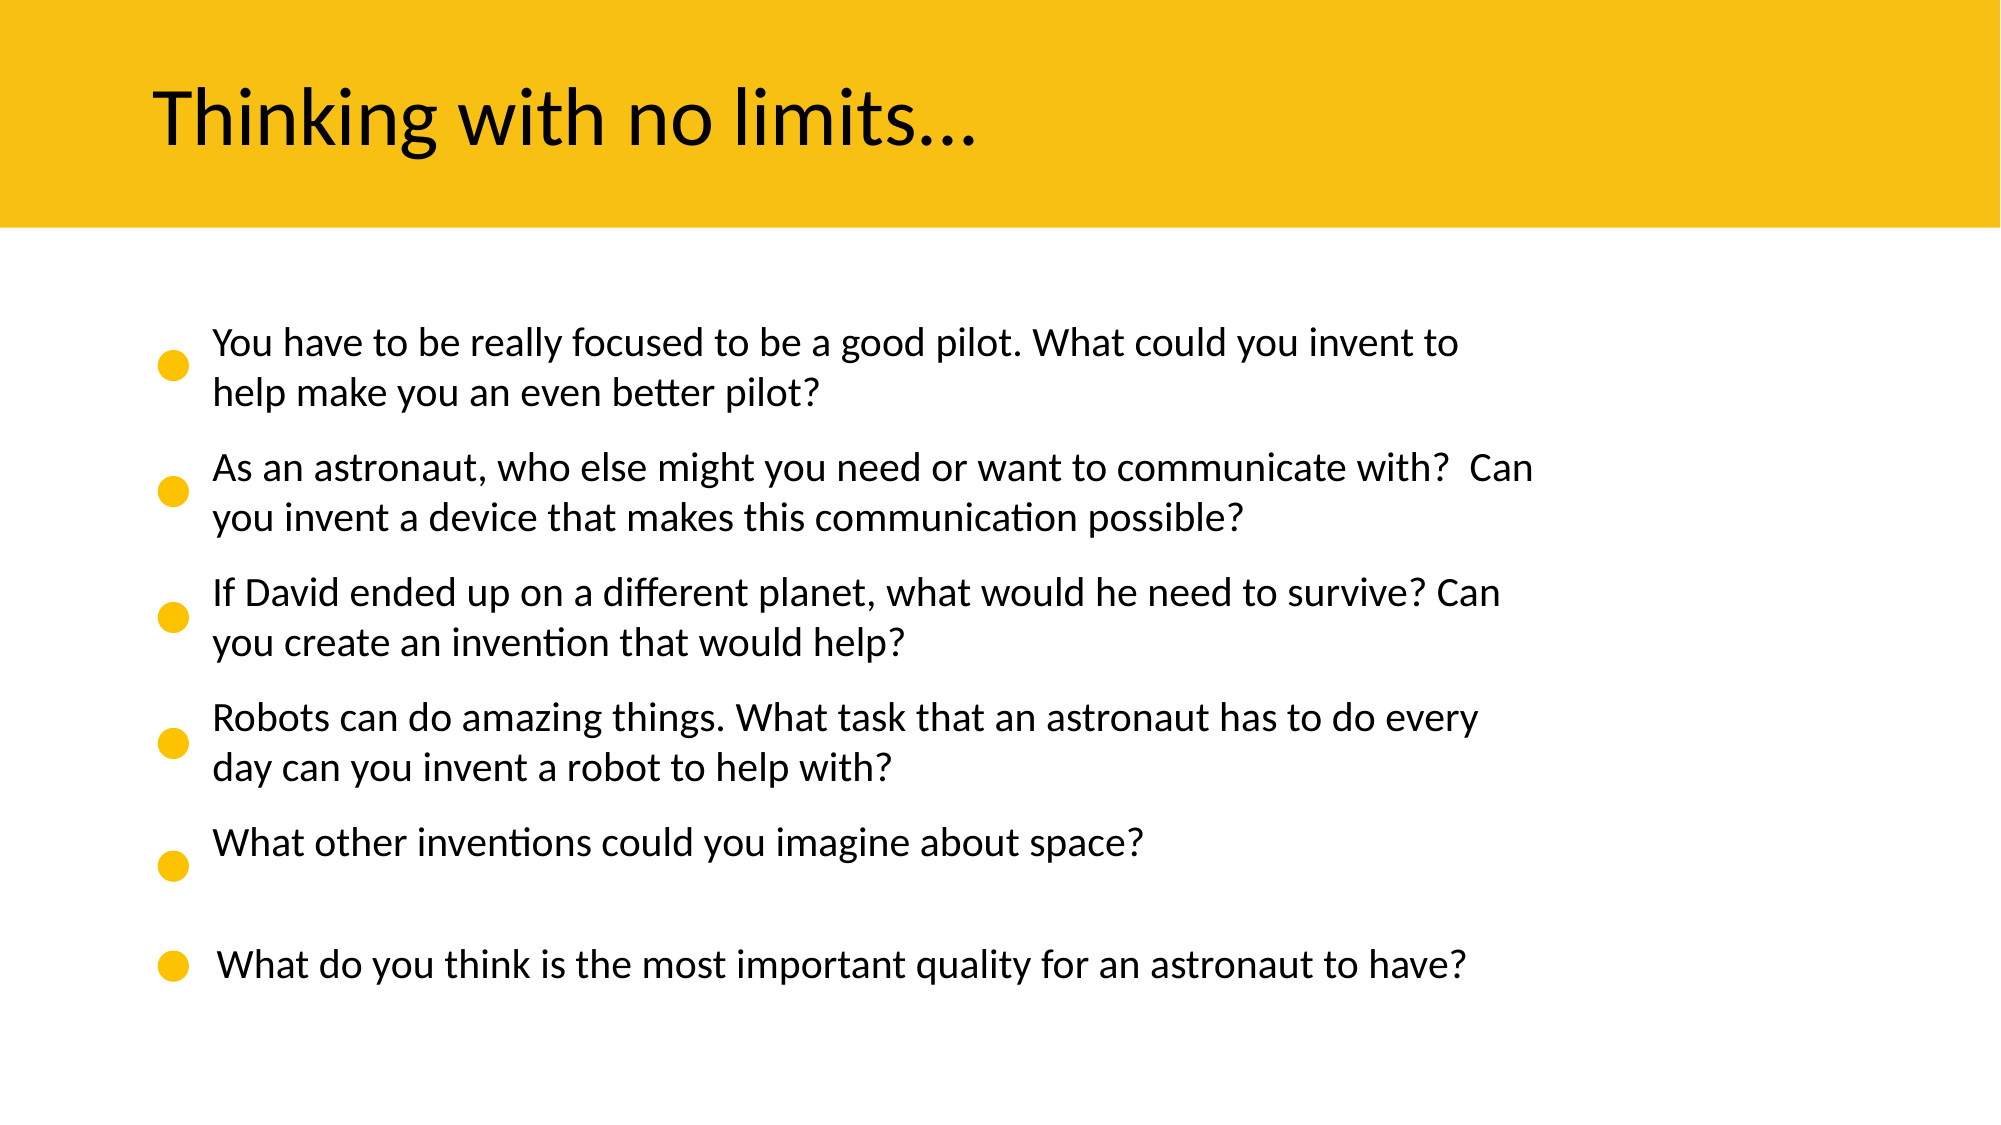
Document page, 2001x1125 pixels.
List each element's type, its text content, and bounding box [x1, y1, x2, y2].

text_box [157, 601, 189, 634]
text_box [157, 950, 189, 982]
text_box [157, 349, 189, 382]
text_box [157, 850, 189, 882]
text_box [157, 727, 189, 760]
text_box What do you think is the most important quality for an astronaut to have? [201, 922, 1673, 1013]
list You have to be really focused to be a good pilot. What could you invent to help make you an even better pilot? As an astronaut, who else might you need or want to communicate with? Can you invent a device that makes this communication possible? If David ended up on a different planet, what would he need to survive? Can you create an invention that would help? Robots can do amazing things. What task that an astronaut has to do every day can you invent a robot to help with? What other inventions could you imagine about space? [197, 299, 1556, 1026]
title Thinking with no limits... [137, 42, 1863, 196]
text_box [157, 475, 189, 508]
